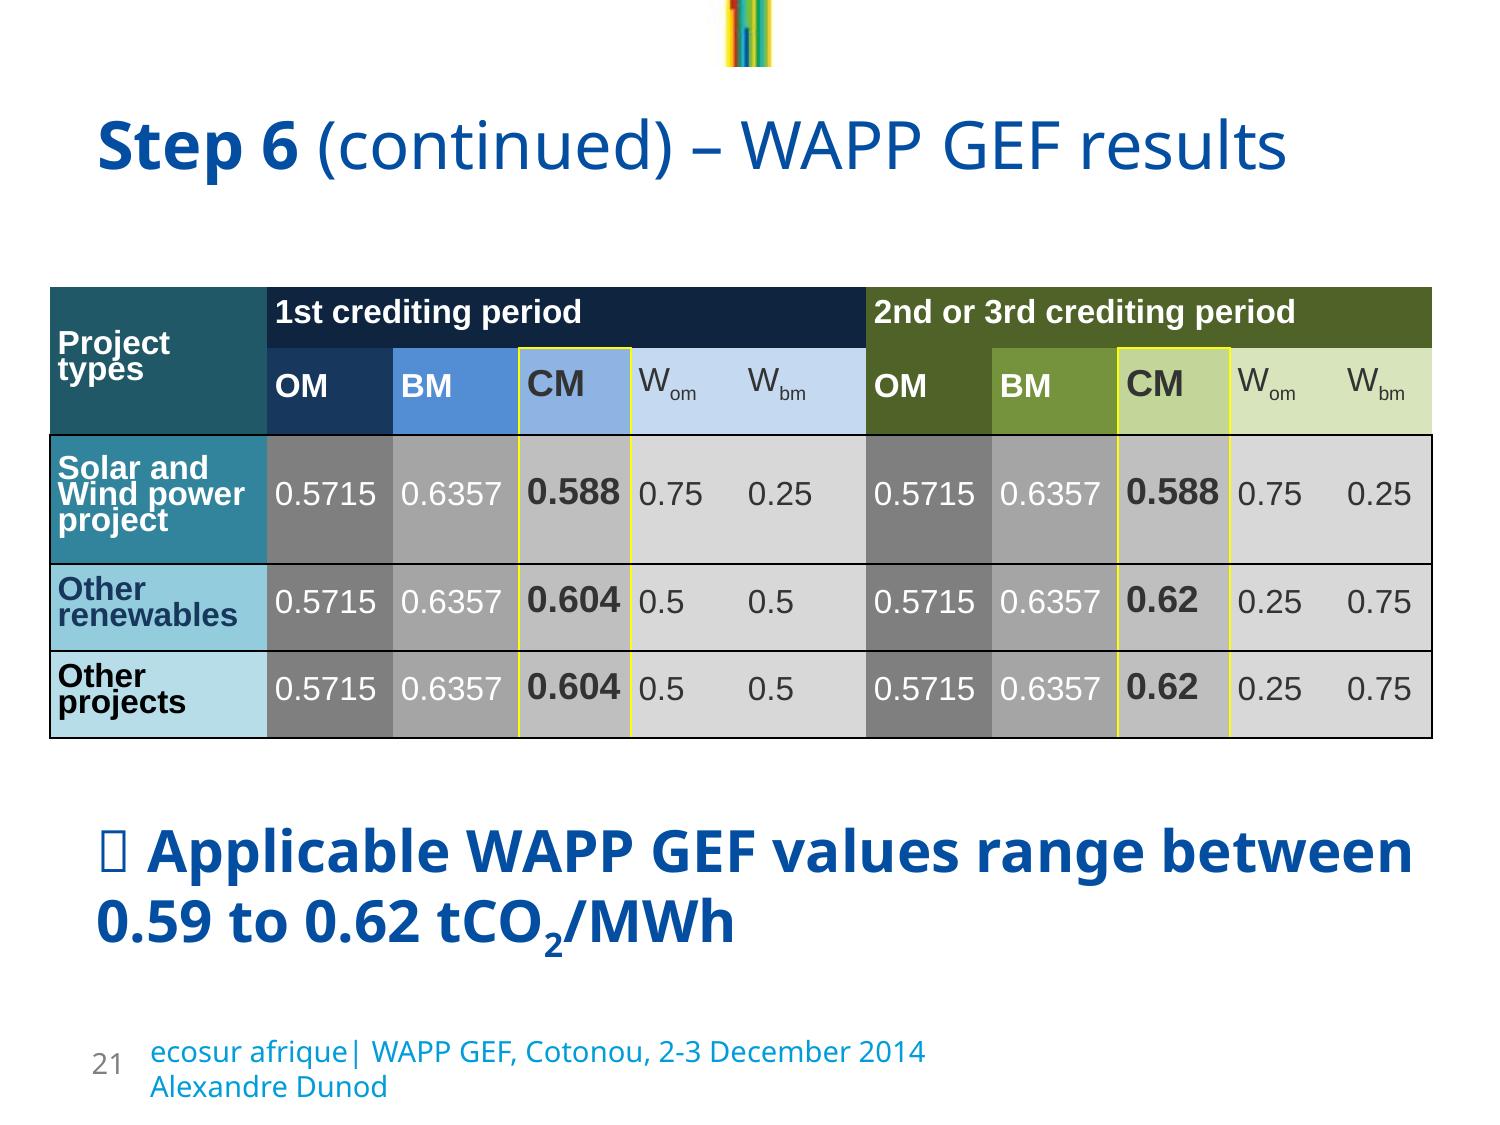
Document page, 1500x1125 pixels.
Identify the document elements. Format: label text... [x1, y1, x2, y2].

table_cell Solar and Wind power project [51, 436, 81, 563]
picture [683, 0, 817, 67]
text_box  Applicable WAPP GEF values range between 0.59 to 0.62 tCO2/MWh [81, 243, 1432, 1020]
title Step 6 (continued) – WAPP GEF results [82, 70, 1432, 220]
table_cell Other renewables [51, 565, 81, 650]
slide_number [135, 1037, 1475, 1100]
table_header Project types [50, 287, 81, 434]
table_cell Other projects [51, 652, 81, 737]
